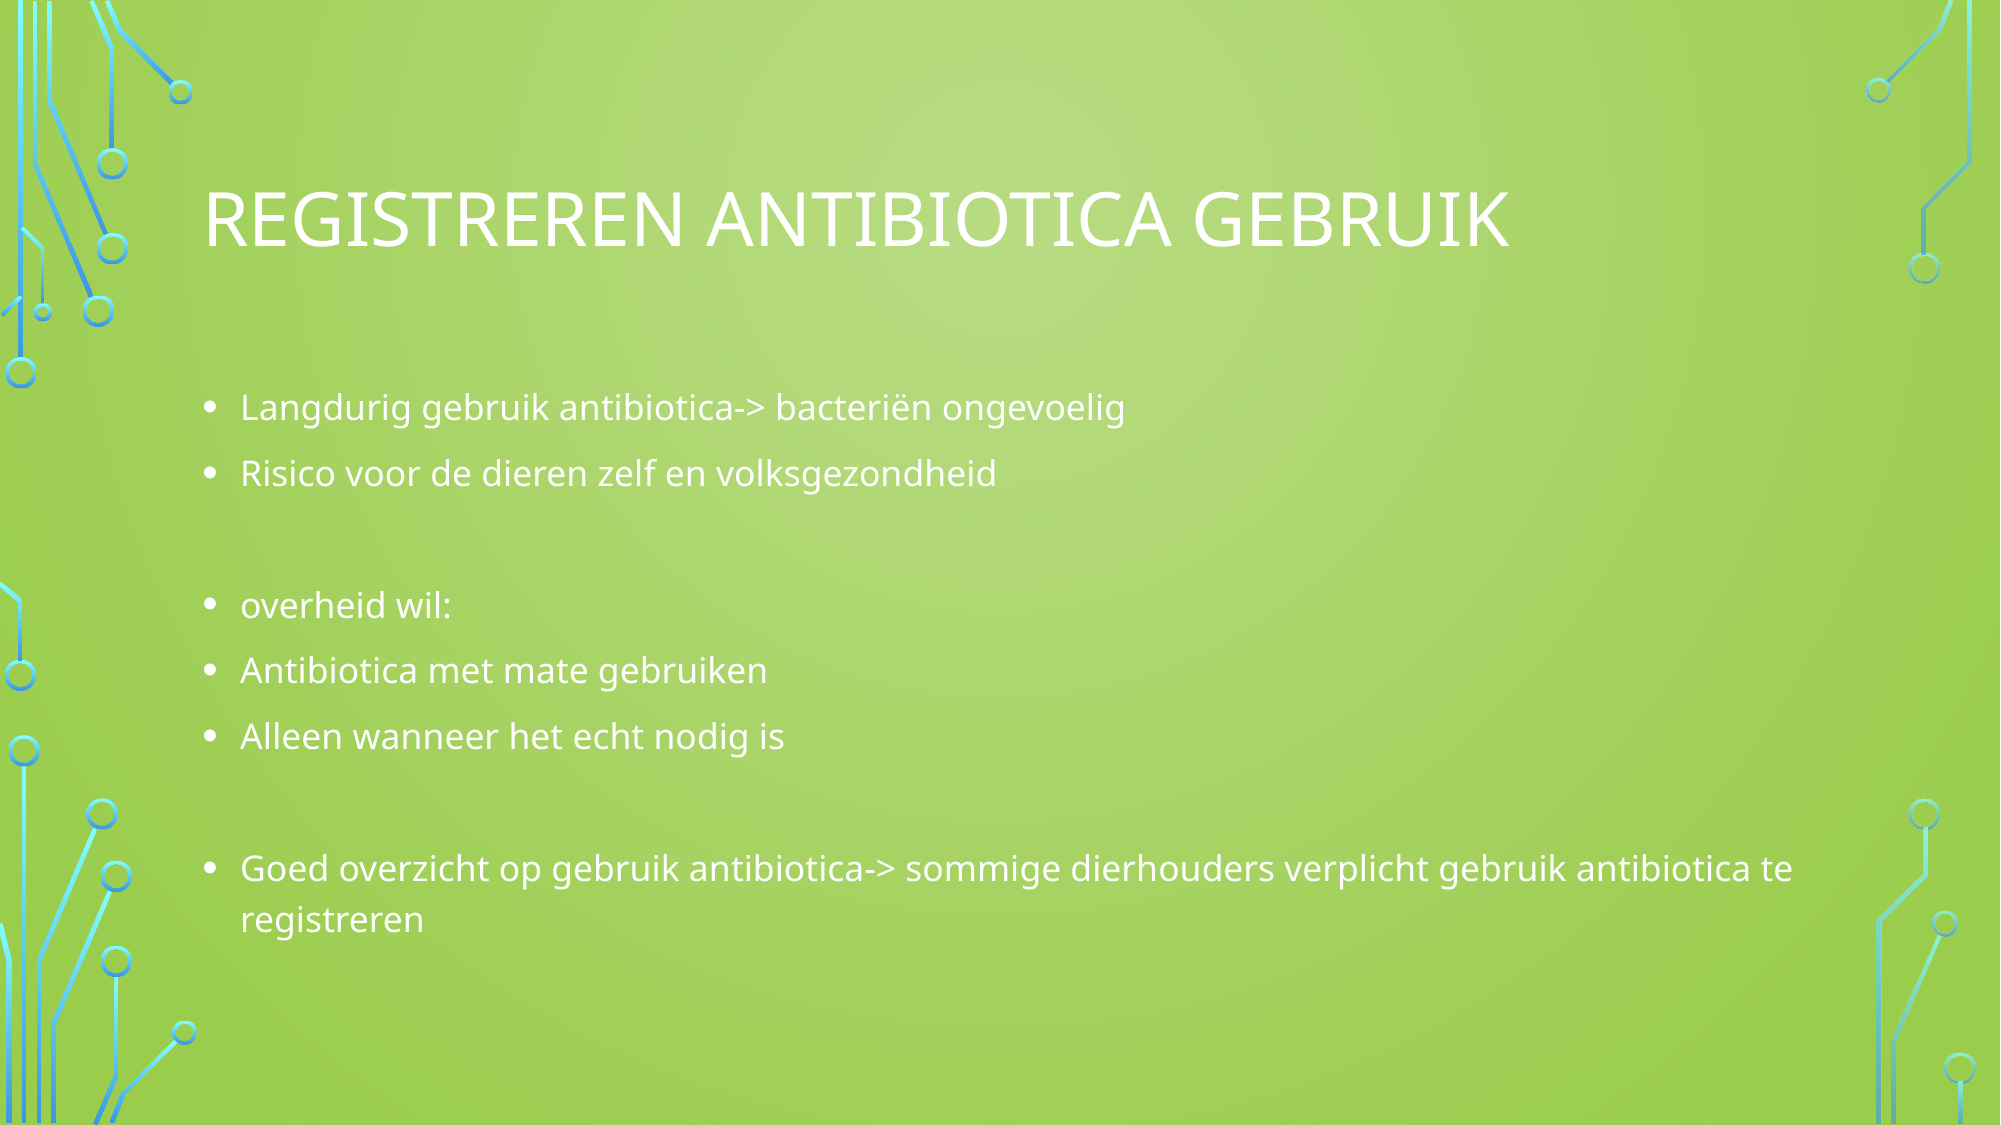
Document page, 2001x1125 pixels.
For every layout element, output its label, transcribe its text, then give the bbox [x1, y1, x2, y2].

list Langdurig gebruik antibiotica-> bacteriën ongevoelig Risico voor de dieren zelf en volksgezondheid overheid wil: Antibiotica met mate gebruiken Alleen wanneer het echt nodig is Goed overzicht op gebruik antibiotica-> sommige dierhouders verplicht gebruik antibiotica te registreren [187, 369, 1813, 950]
title Registreren antibiotica gebruik [187, 101, 1813, 344]
